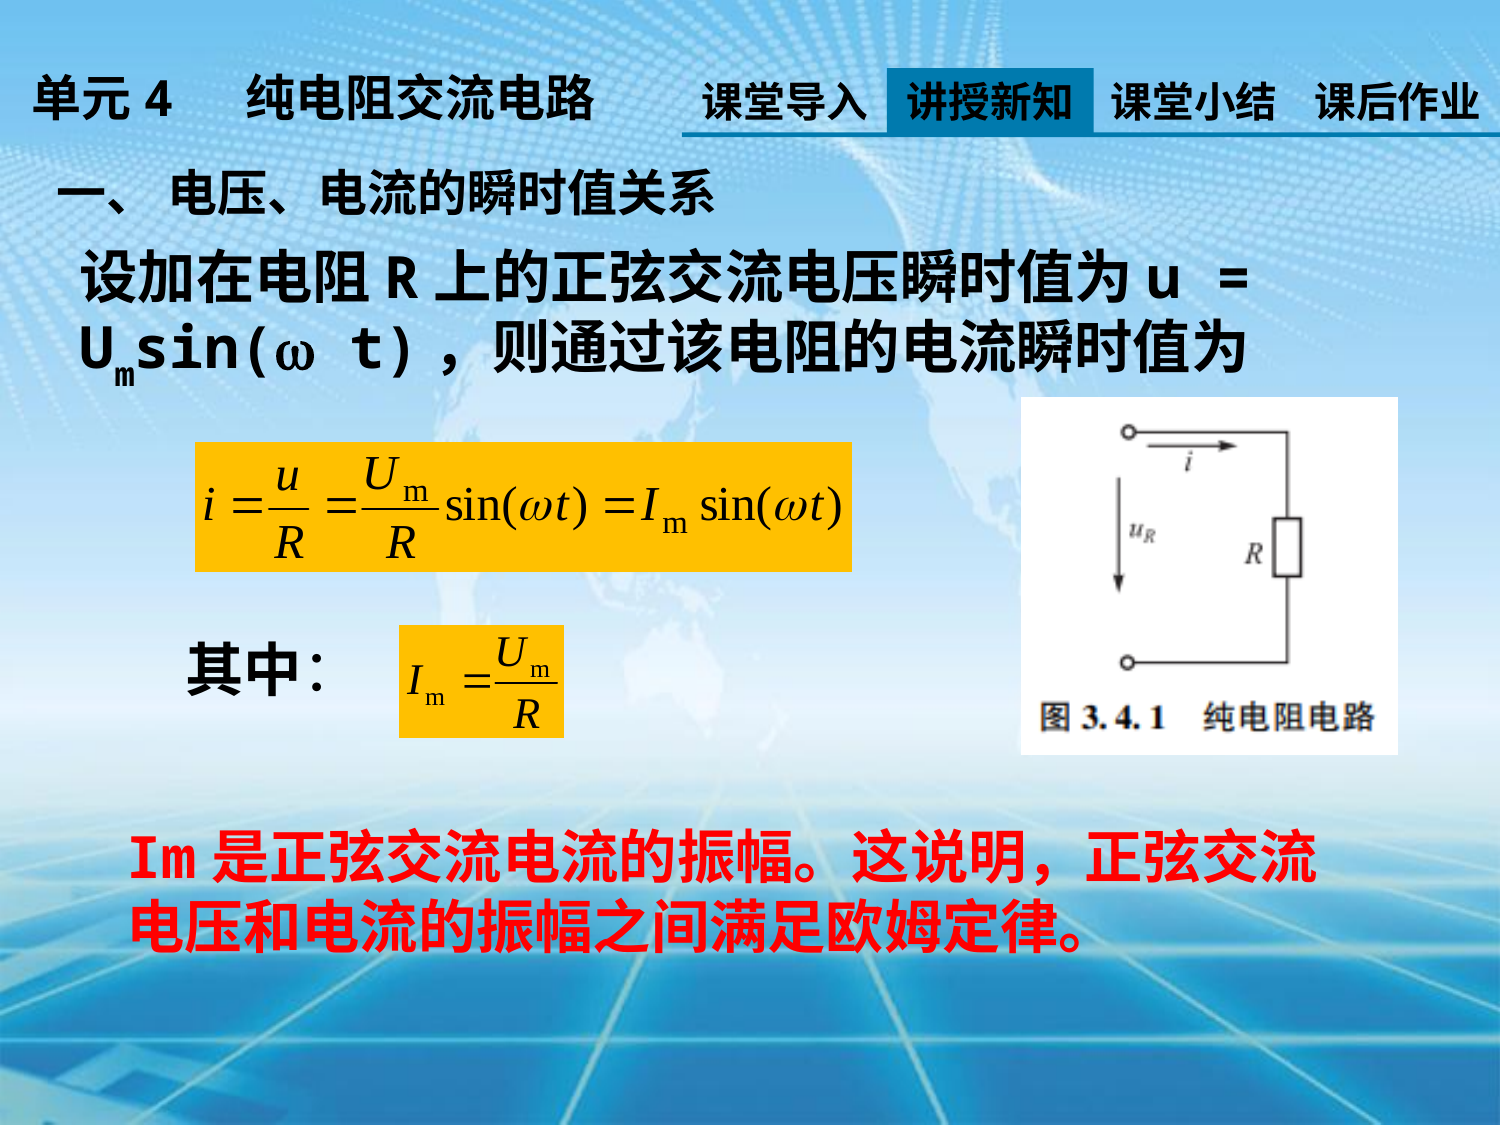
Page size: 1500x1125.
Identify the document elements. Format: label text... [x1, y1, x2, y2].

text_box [16, 59, 1500, 135]
text_box 一、 电压、电流的瞬时值关系 [19, 135, 754, 249]
text_box 设加在电阻R上的正弦交流电压瞬时值为u = Umsin( t)，则通过该电阻的电流瞬时值为 [64, 233, 1452, 426]
text_box 其中： [171, 625, 364, 710]
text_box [398, 624, 565, 738]
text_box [194, 441, 852, 572]
text_box Im是正弦交流电流的振幅。这说明，正弦交流电压和电流的振幅之间满足欧姆定律。 [112, 812, 1365, 968]
picture [0, 0, 1500, 1125]
